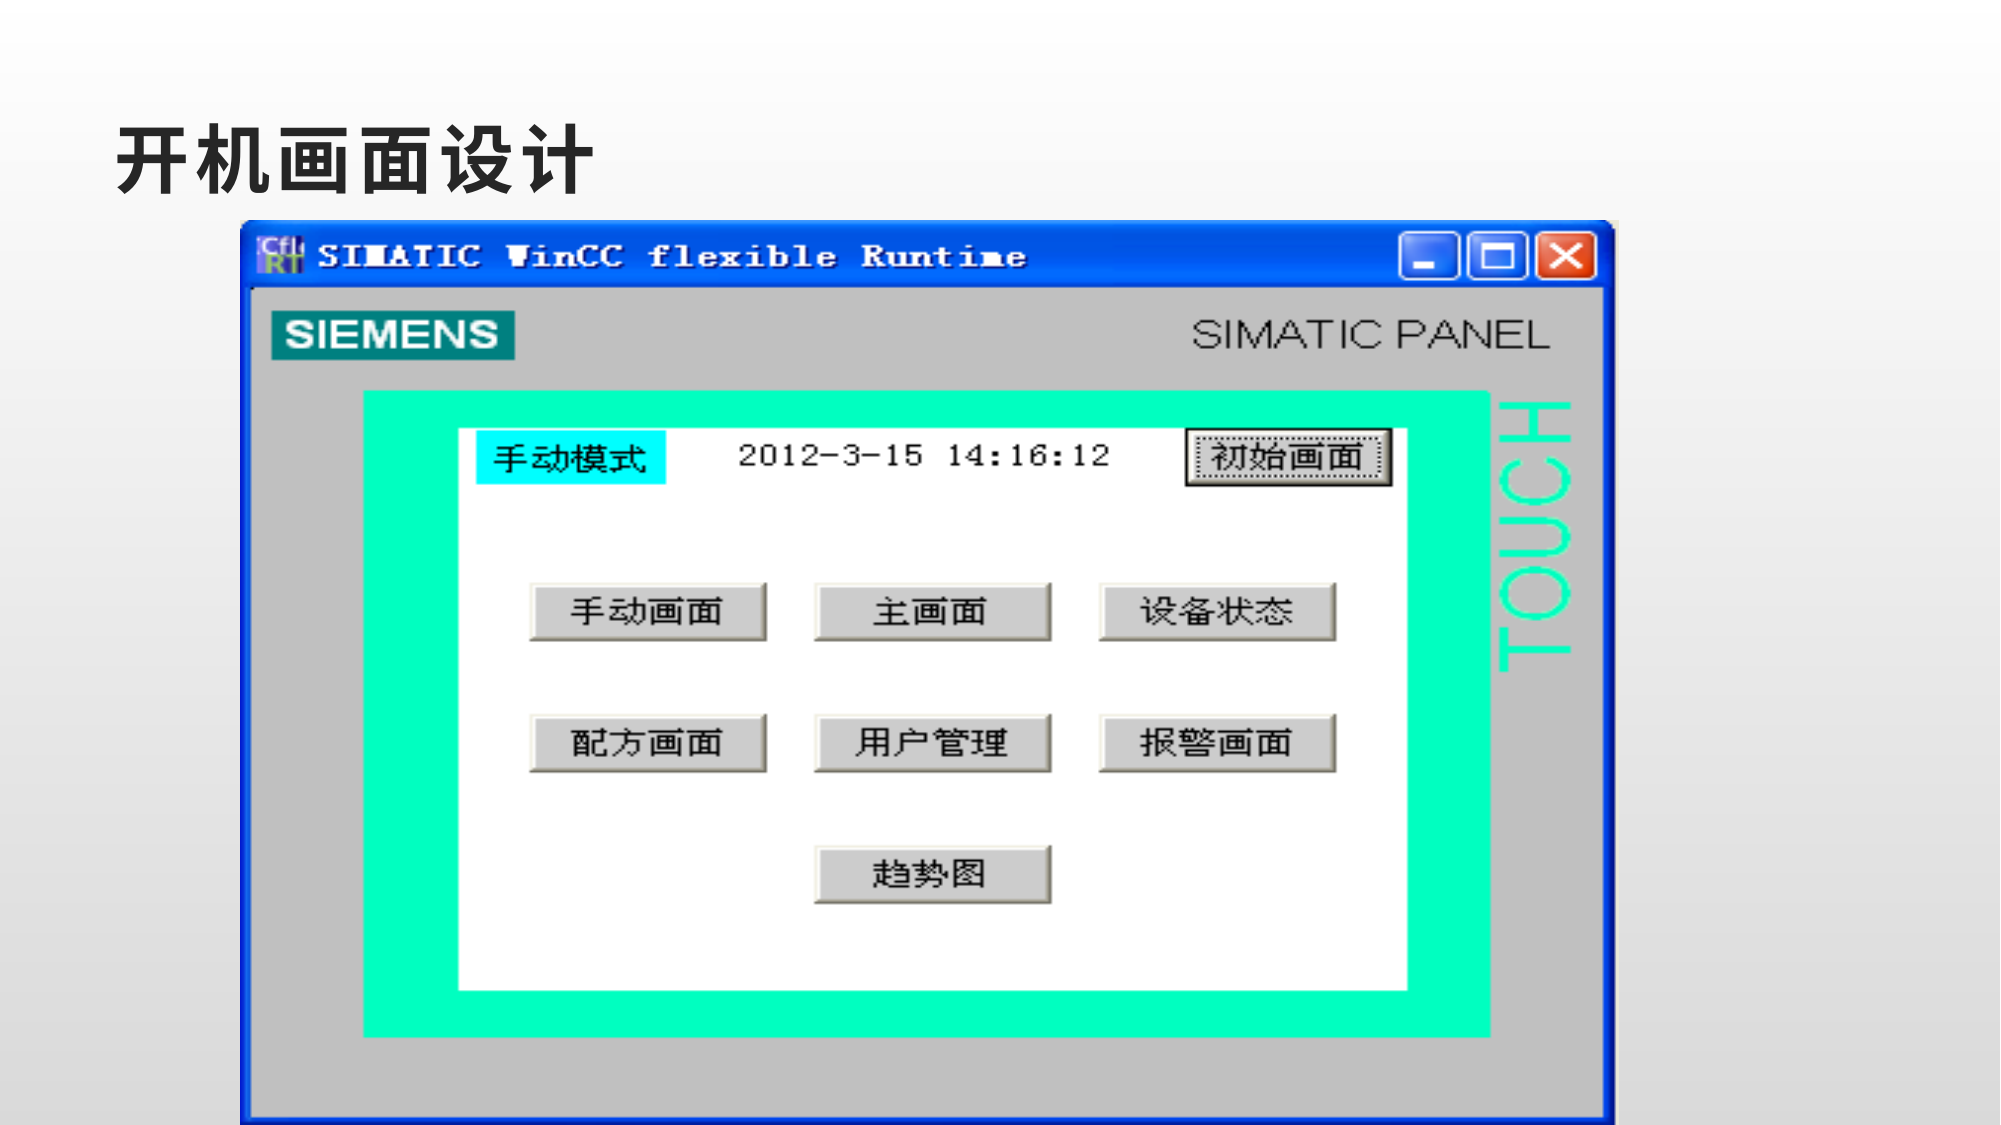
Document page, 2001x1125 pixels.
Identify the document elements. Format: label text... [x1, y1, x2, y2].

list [240, 220, 1619, 1125]
title 开机画面设计 [99, 99, 1900, 216]
